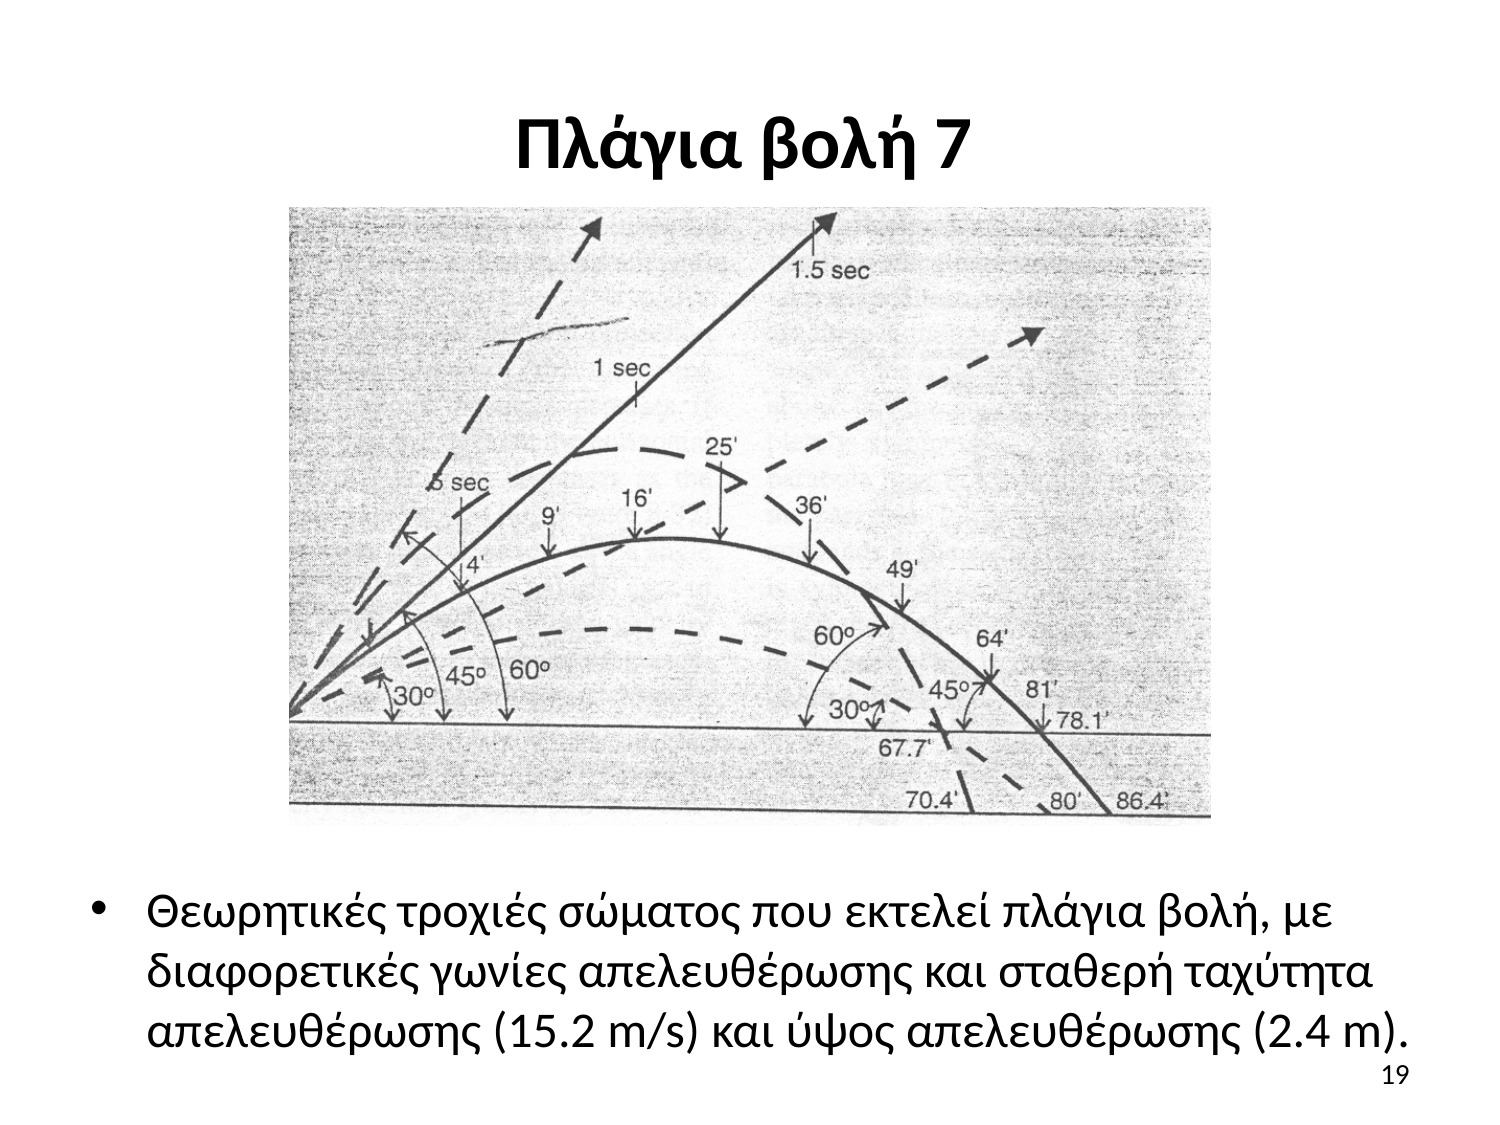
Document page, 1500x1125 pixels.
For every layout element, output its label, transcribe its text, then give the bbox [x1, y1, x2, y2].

slide_number 19 [1074, 1042, 1425, 1103]
list Θεωρητικές τροχιές σώματος που εκτελεί πλάγια βολή, με διαφορετικές γωνίες απελευθέρωσης και σταθερή ταχύτητα απελευθέρωσης (15.2 m/s) και ύψος απελευθέρωσης (2.4 m). [75, 869, 1425, 1083]
title Πλάγια βολή 7 [29, 45, 1459, 233]
picture [288, 207, 1211, 826]
